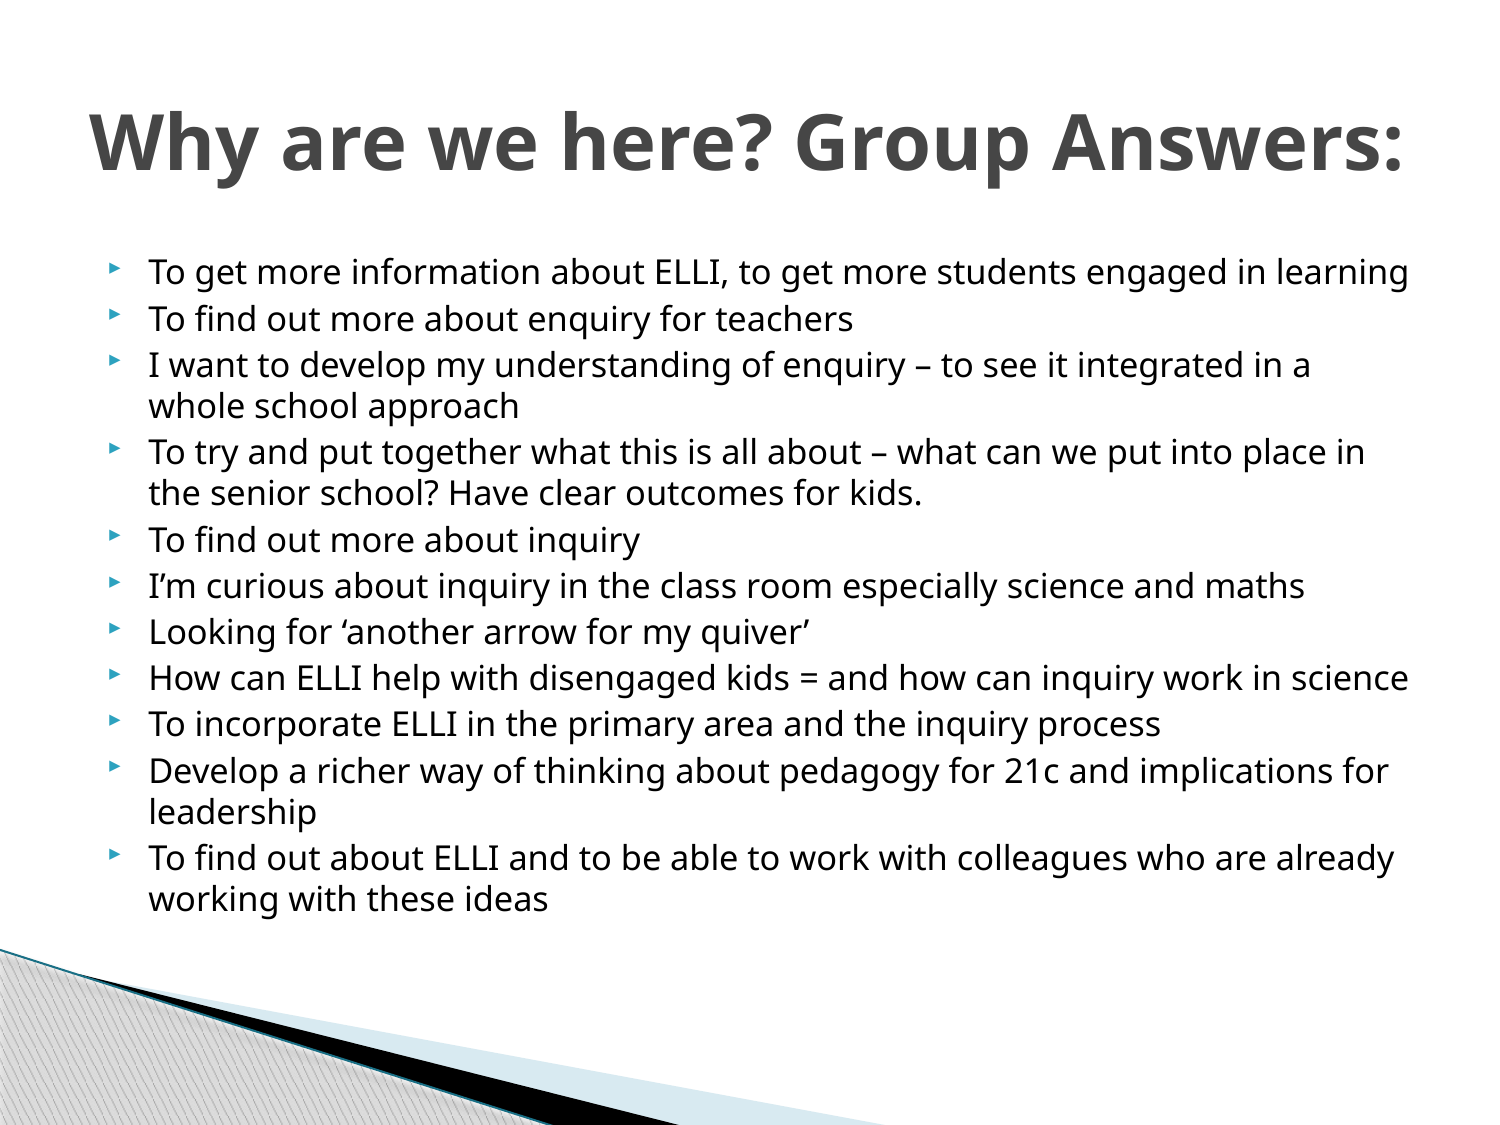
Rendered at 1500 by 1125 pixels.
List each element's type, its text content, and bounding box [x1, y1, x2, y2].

list To get more information about ELLI, to get more students engaged in learning To find out more about enquiry for teachers I want to develop my understanding of enquiry – to see it integrated in a whole school approach To try and put together what this is all about – what can we put into place in the senior school? Have clear outcomes for kids. To find out more about inquiry I’m curious about inquiry in the class room especially science and maths Looking for ‘another arrow for my quiver’ How can ELLI help with disengaged kids = and how can inquiry work in science To incorporate ELLI in the primary area and the inquiry process Develop a richer way of thinking about pedagogy for 21c and implications for leadership To find out about ELLI and to be able to work with colleagues who are already working with these ideas [75, 243, 1425, 986]
title Why are we here? Group Answers: [75, 45, 1425, 233]
